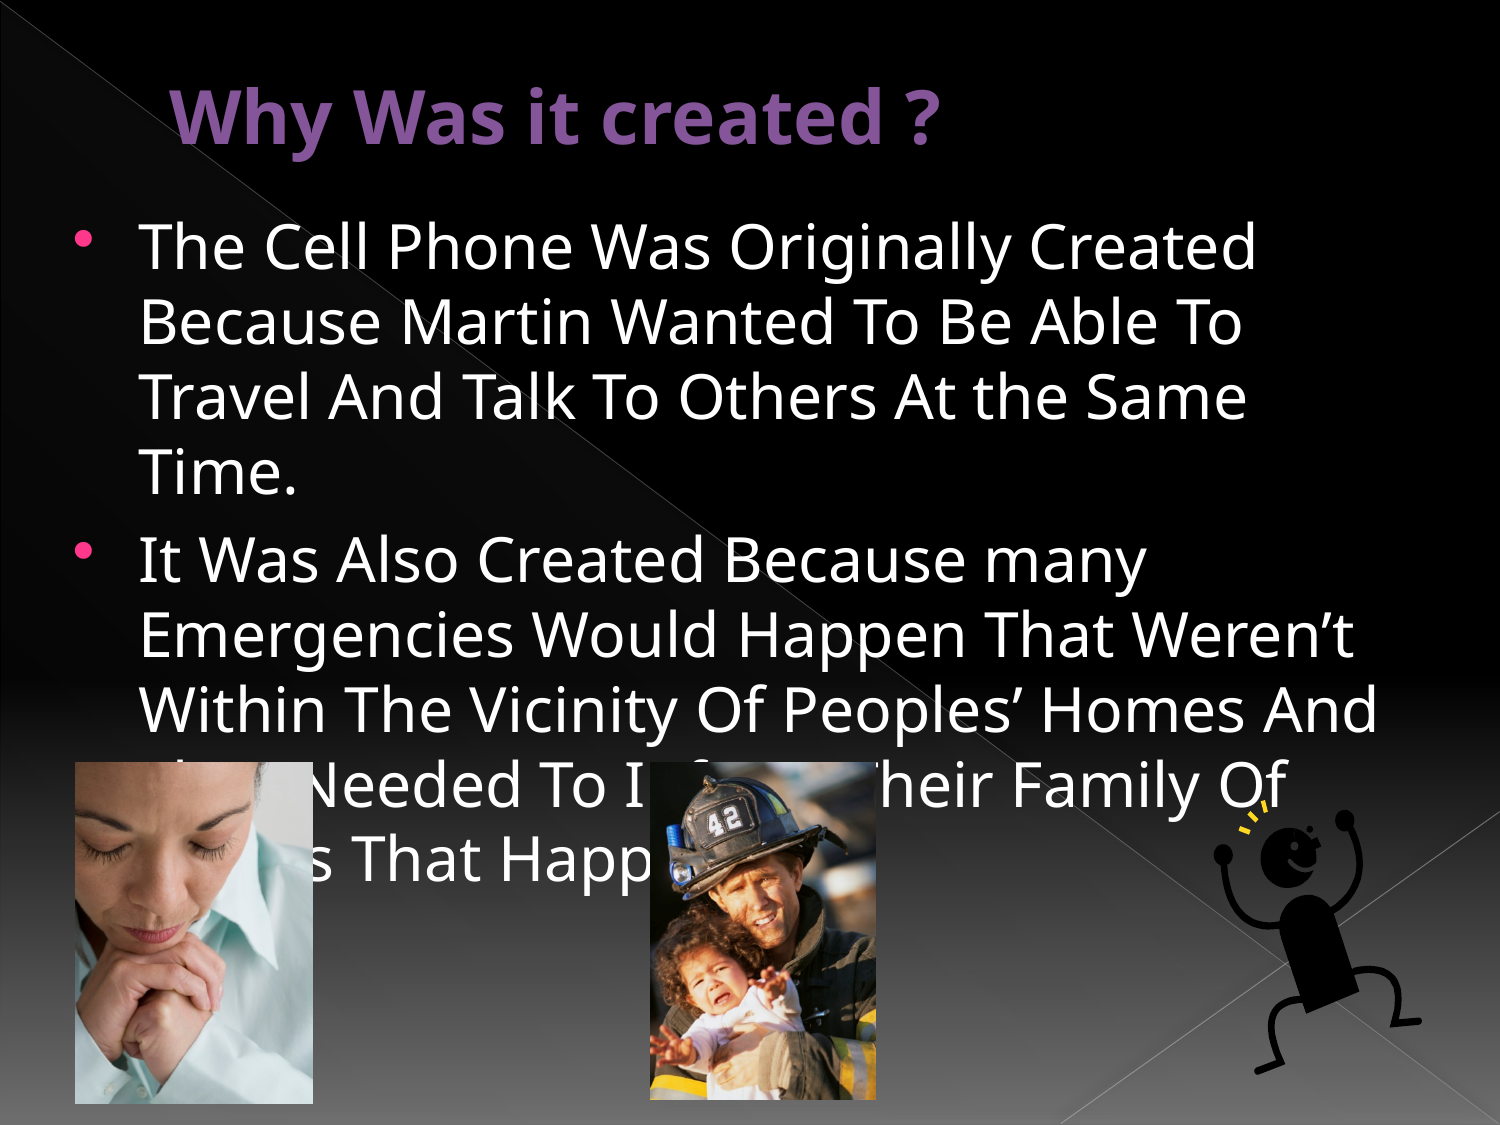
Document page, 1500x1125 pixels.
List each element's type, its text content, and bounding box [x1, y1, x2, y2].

picture [649, 762, 876, 1101]
picture [74, 762, 313, 1104]
list The Cell Phone Was Originally Created Because Martin Wanted To Be Able To Travel And Talk To Others At the Same Time. It Was Also Created Because many Emergencies Would Happen That Weren’t Within The Vicinity Of Peoples’ Homes And They Needed To Inform Their Family Of Things That Happened. [50, 200, 1400, 950]
picture [1212, 799, 1423, 1076]
title Why Was it created ? [75, 0, 1425, 230]
